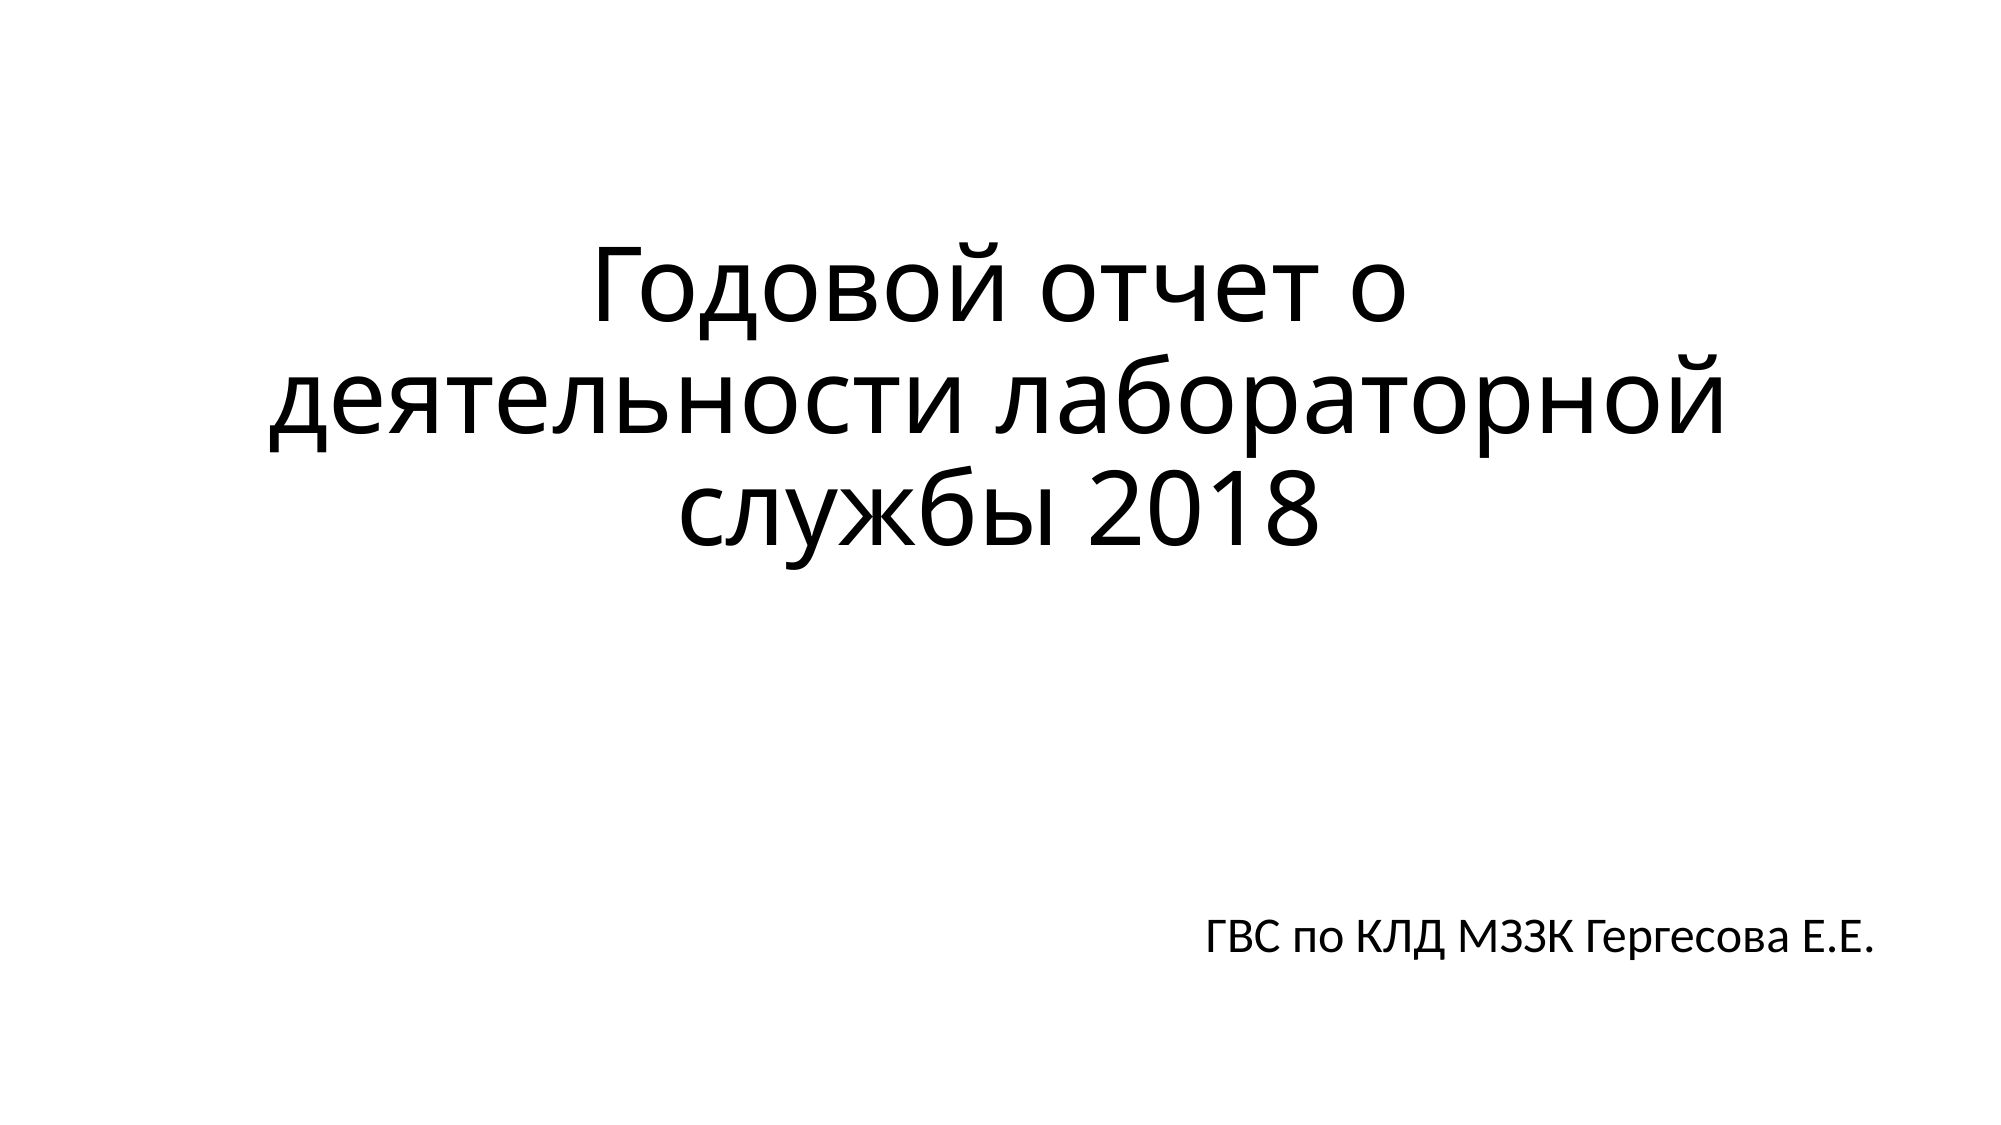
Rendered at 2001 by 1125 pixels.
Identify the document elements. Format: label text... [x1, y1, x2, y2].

subtitle ГВС по КЛД МЗЗК Гергесова Е.Е. [249, 902, 1891, 1021]
title Годовой отчет о деятельности лабораторной службы 2018 [249, 184, 1750, 576]
